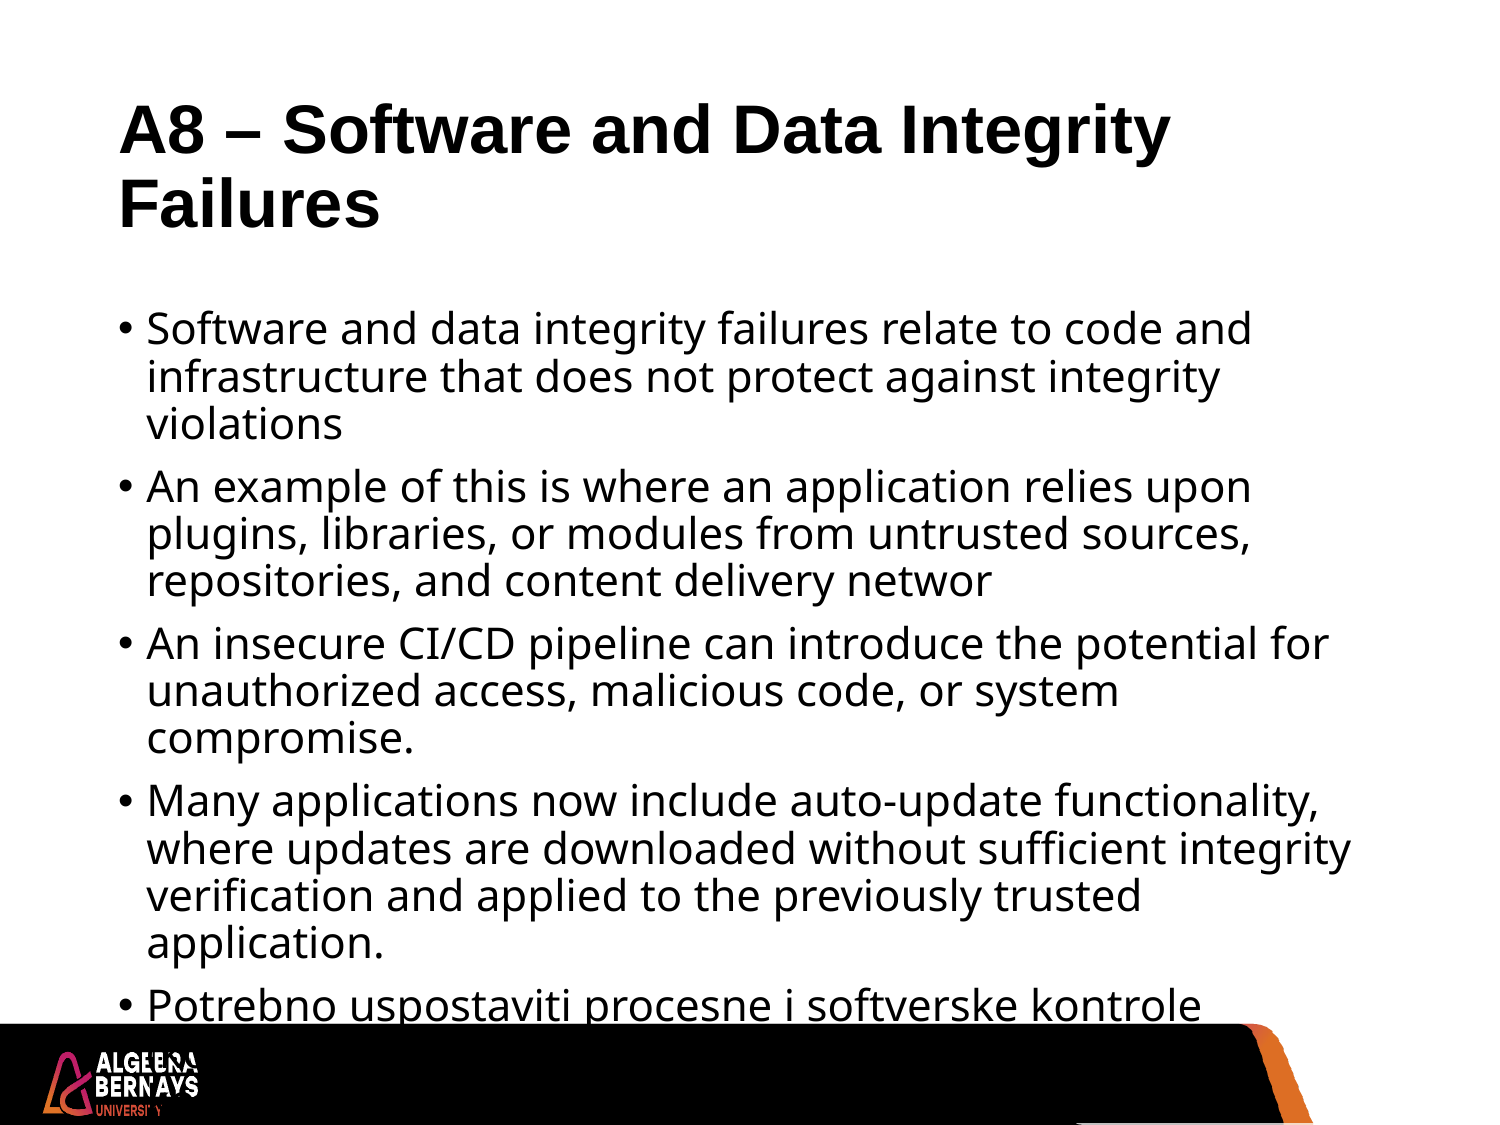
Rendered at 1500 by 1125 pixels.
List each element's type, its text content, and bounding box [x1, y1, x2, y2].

list Software and data integrity failures relate to code and infrastructure that does not protect against integrity violations An example of this is where an application relies upon plugins, libraries, or modules from untrusted sources, repositories, and content delivery networ An insecure CI/CD pipeline can introduce the potential for unauthorized access, malicious code, or system compromise. Many applications now include auto-update functionality, where updates are downloaded without sufficient integrity verification and applied to the previously trusted application. Potrebno uspostaviti procesne i softverske kontrole (korištenje specijaliziranih alata) nad vanjskim komponentama [103, 299, 1397, 1014]
picture [0, 1023, 1468, 1125]
title A8 – Software and Data Integrity Failures [103, 59, 1397, 278]
